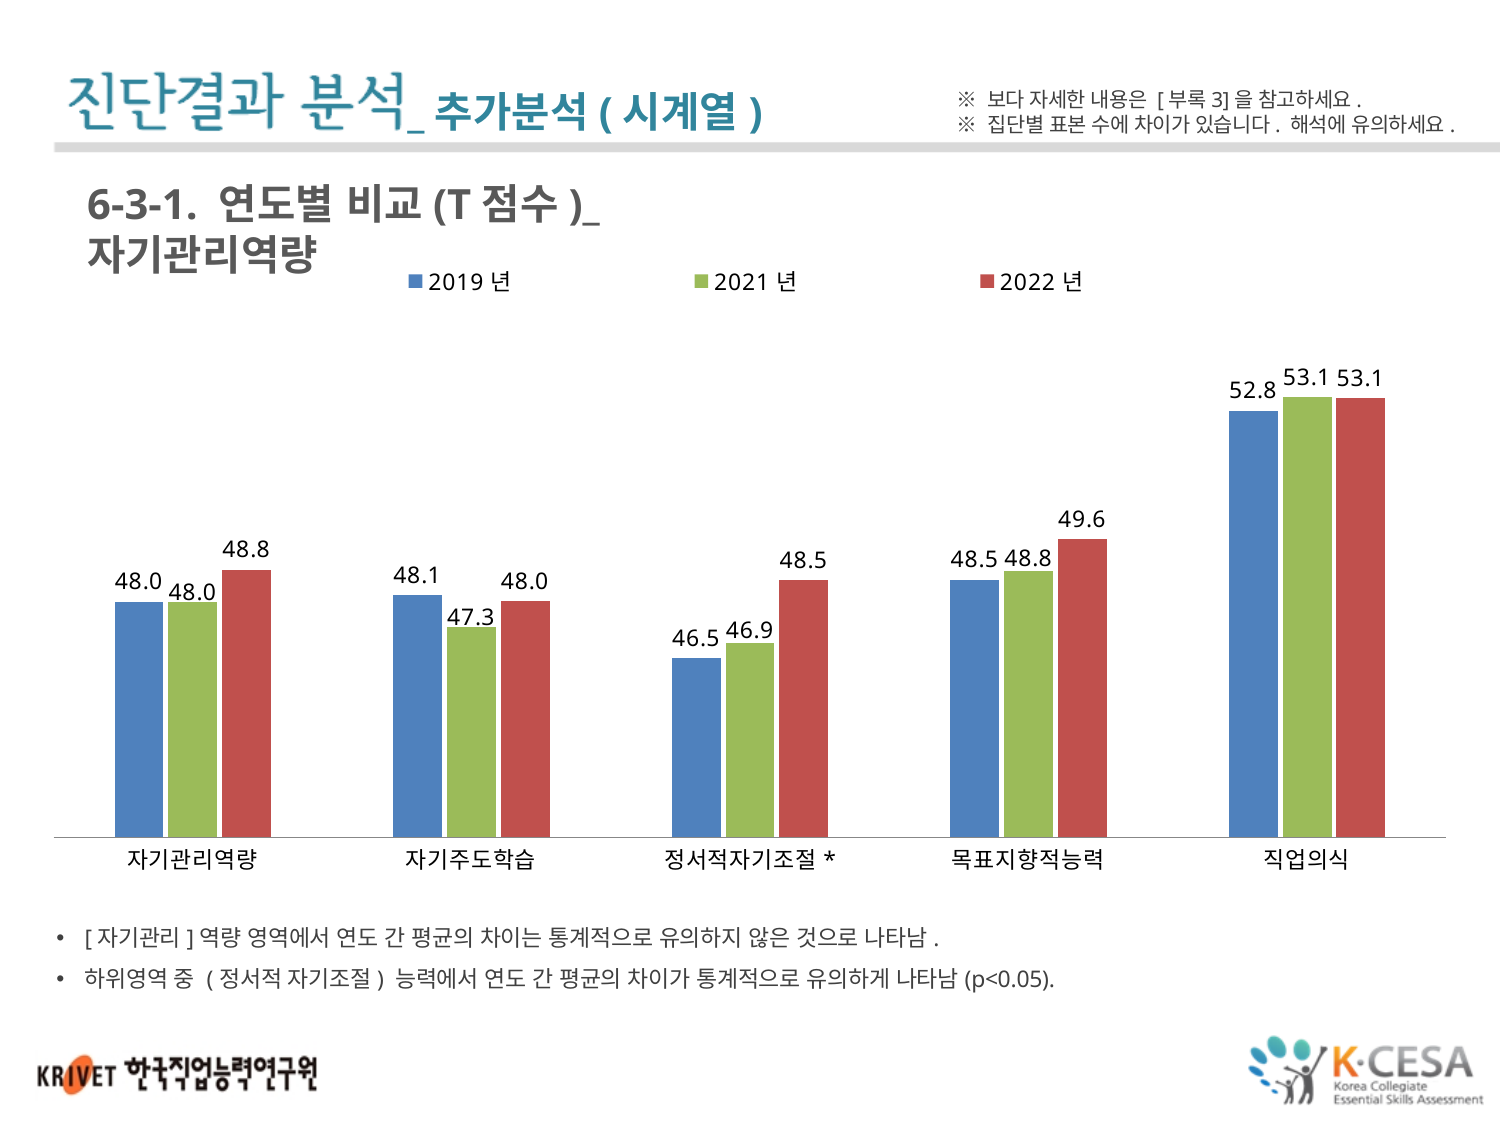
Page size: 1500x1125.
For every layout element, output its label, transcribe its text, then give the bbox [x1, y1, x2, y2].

text_box _추가분석(시계열) [392, 78, 823, 144]
text_box ※ 보다 자세한 내용은 [부록3]을 참고하세요. ※ 집단별 표본 수에 차이가 있습니다. 해석에 유의하세요. [942, 79, 1472, 144]
picture [0, 0, 1500, 1125]
text_box [자기관리]역량 영역에서 연도 간 평균의 차이는 통계적으로 유의하지 않은 것으로 나타남. 하위영역 중 (정서적 자기조절) 능력에서 연도 간 평균의 차이가 통계적으로 유의하게 나타남(p<0.05). [41, 911, 1396, 1000]
text_box 6-3-1. 연도별 비교(T점수)_자기관리역량 [72, 171, 834, 250]
chart [30, 251, 1470, 904]
